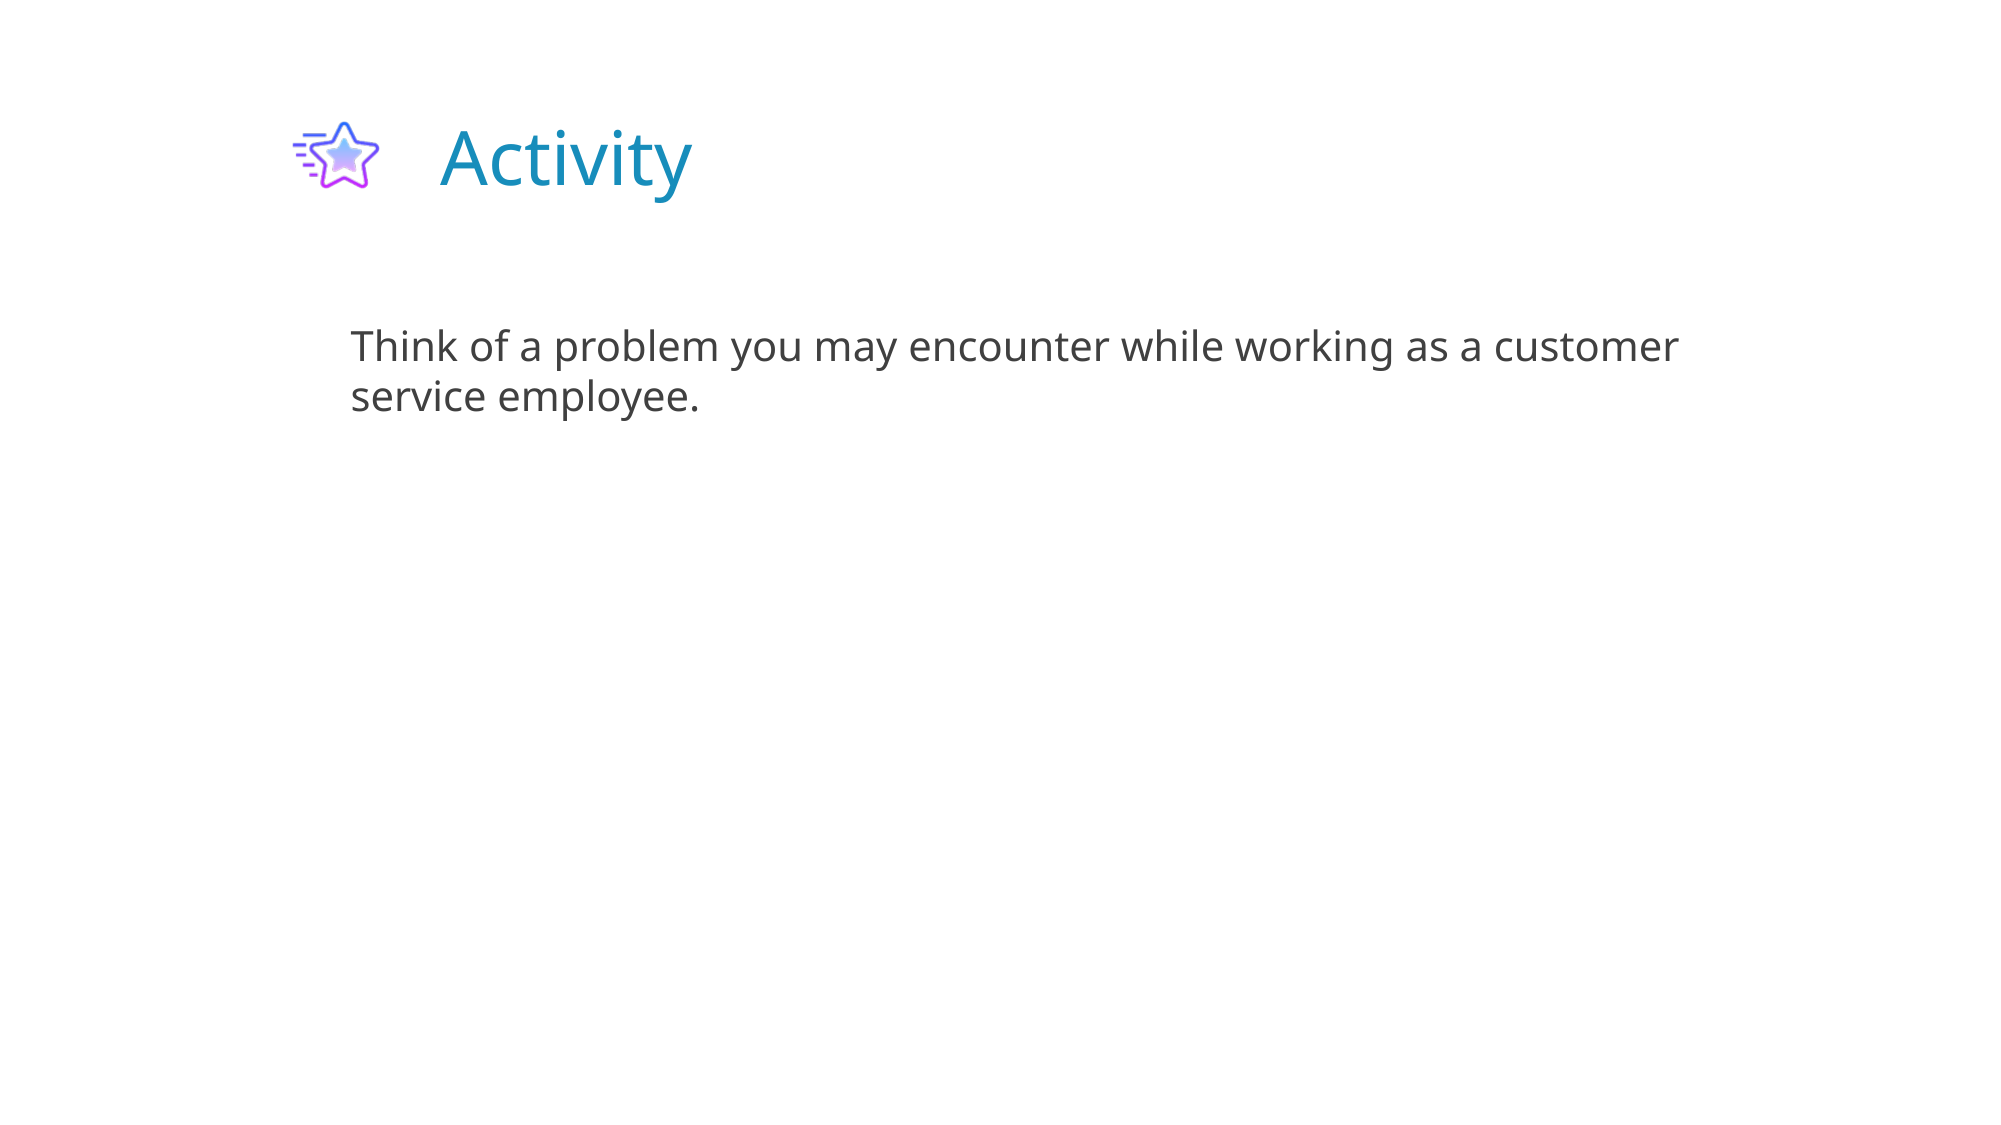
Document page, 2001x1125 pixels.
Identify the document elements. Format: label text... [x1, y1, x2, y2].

list Think of a problem you may encounter while working as a customer service employee. [335, 312, 1799, 1036]
title Activity [425, 102, 1888, 313]
picture [282, 102, 389, 208]
